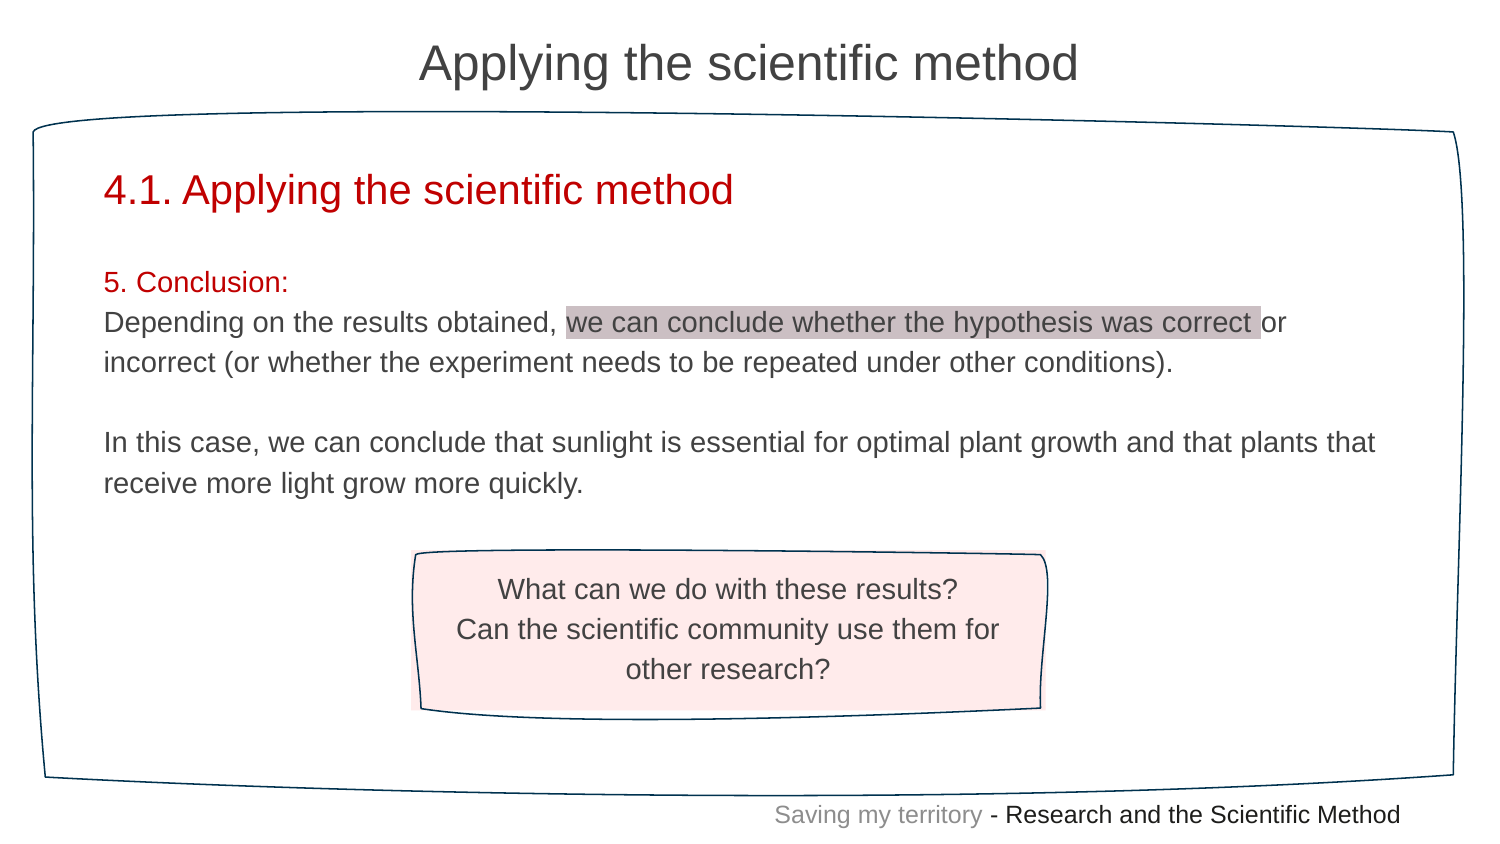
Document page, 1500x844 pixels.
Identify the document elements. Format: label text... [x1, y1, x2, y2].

list 5. Conclusion: Depending on the results obtained, we can conclude whether the hypothesis was correct or incorrect (or whether the experiment needs to be repeated under other conditions). In this case, we can conclude that sunlight is essential for optimal plant growth and that plants that receive more light grow more quickly. [88, 242, 1417, 747]
text_box Saving my territory - Research and the Scientific Method [88, 790, 1417, 844]
text_box 4.1. Applying the scientific method [88, 147, 1417, 234]
text_box Applying the scientific method [0, 20, 1499, 106]
text_box [32, 111, 1464, 790]
